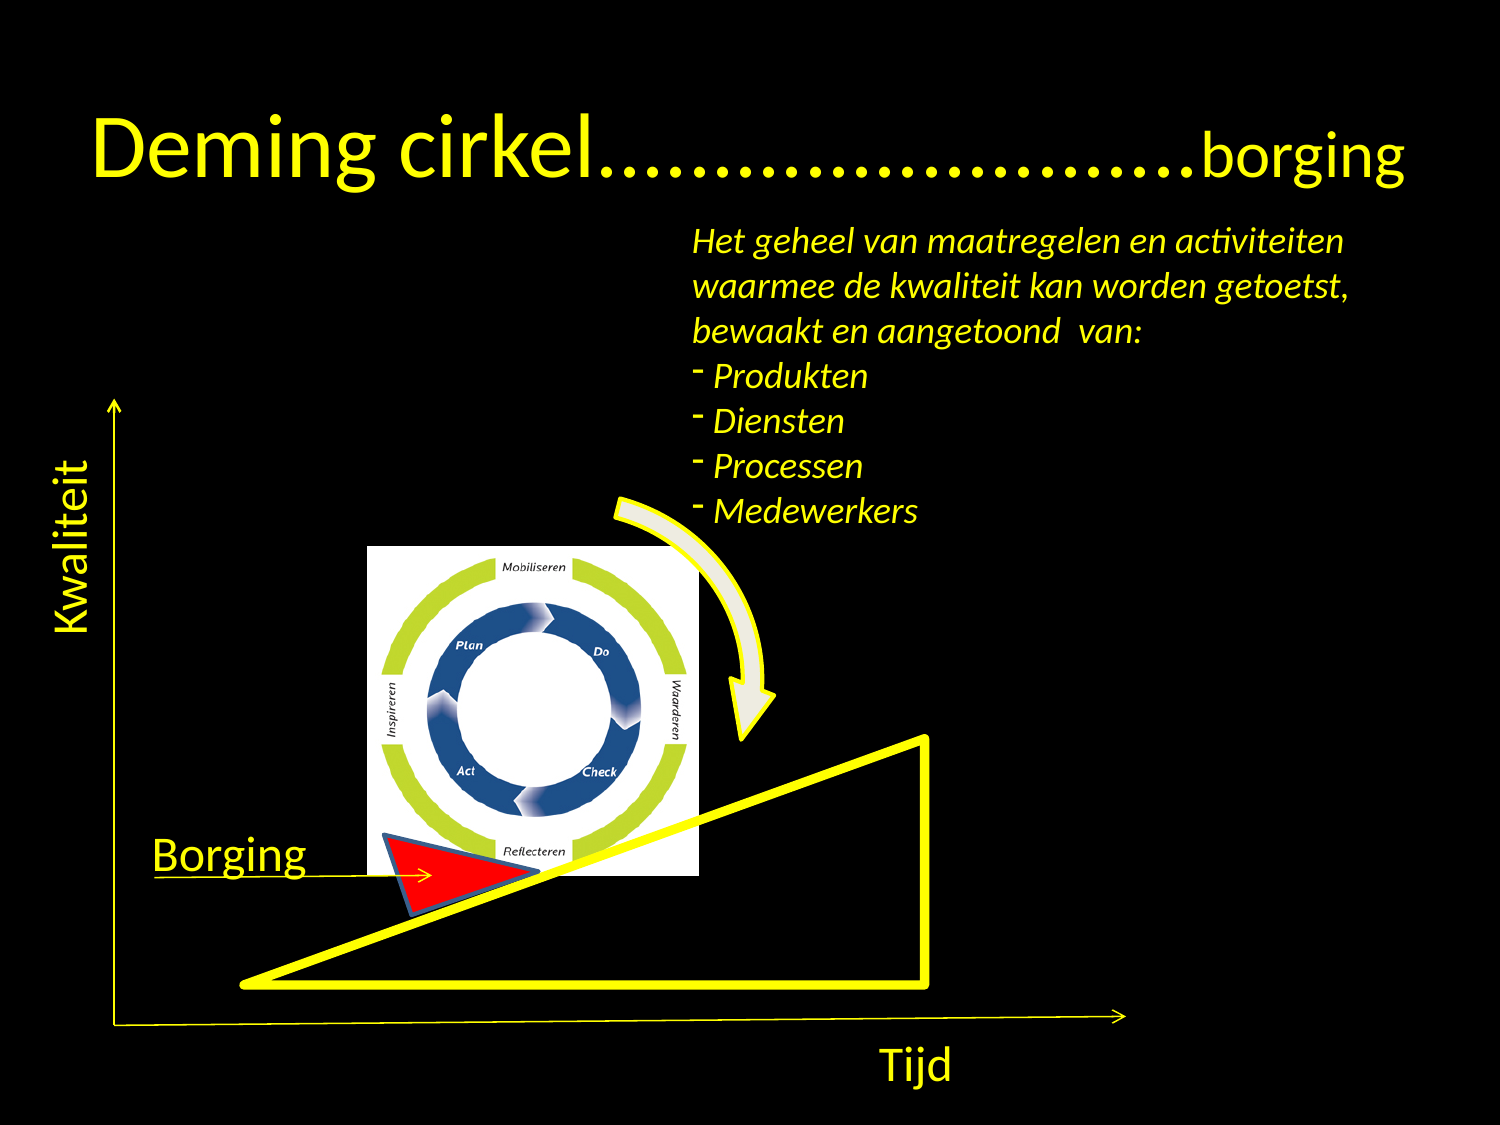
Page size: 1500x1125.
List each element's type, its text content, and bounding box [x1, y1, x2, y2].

text_box [399, 885, 506, 918]
text_box Borging [136, 814, 347, 890]
title Deming cirkel..........................borging [75, 47, 1425, 235]
text_box [613, 496, 777, 742]
text_box Kwaliteit [29, 441, 105, 650]
text_box [241, 736, 927, 988]
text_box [113, 1016, 1127, 1026]
text_box Het geheel van maatregelen en activiteiten waarmee de kwaliteit kan worden getoetst, bewaakt en aangetoond van: Produkten Diensten Processen Medewerkers [677, 208, 1428, 539]
text_box Tijd [864, 1034, 1021, 1100]
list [366, 546, 699, 876]
